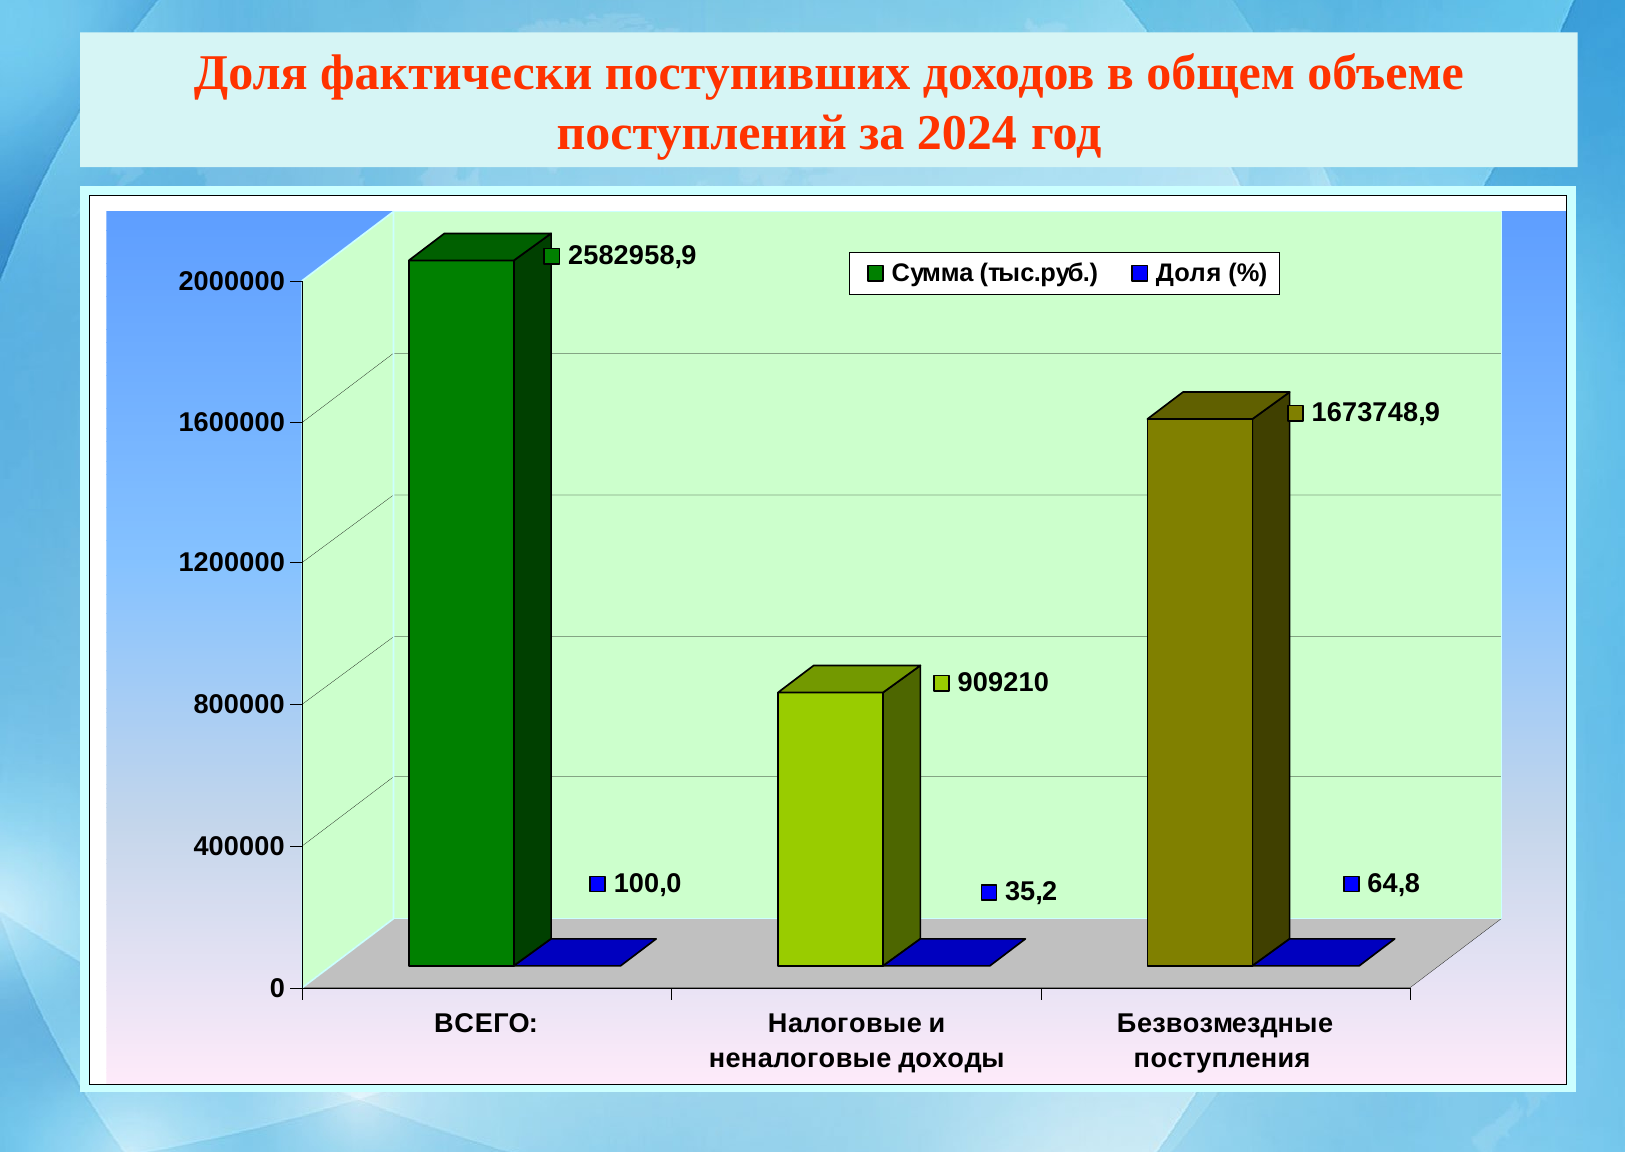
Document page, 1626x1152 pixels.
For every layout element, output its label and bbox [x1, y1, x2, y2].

text_box [79, 185, 1577, 1093]
picture [0, 0, 1625, 1152]
